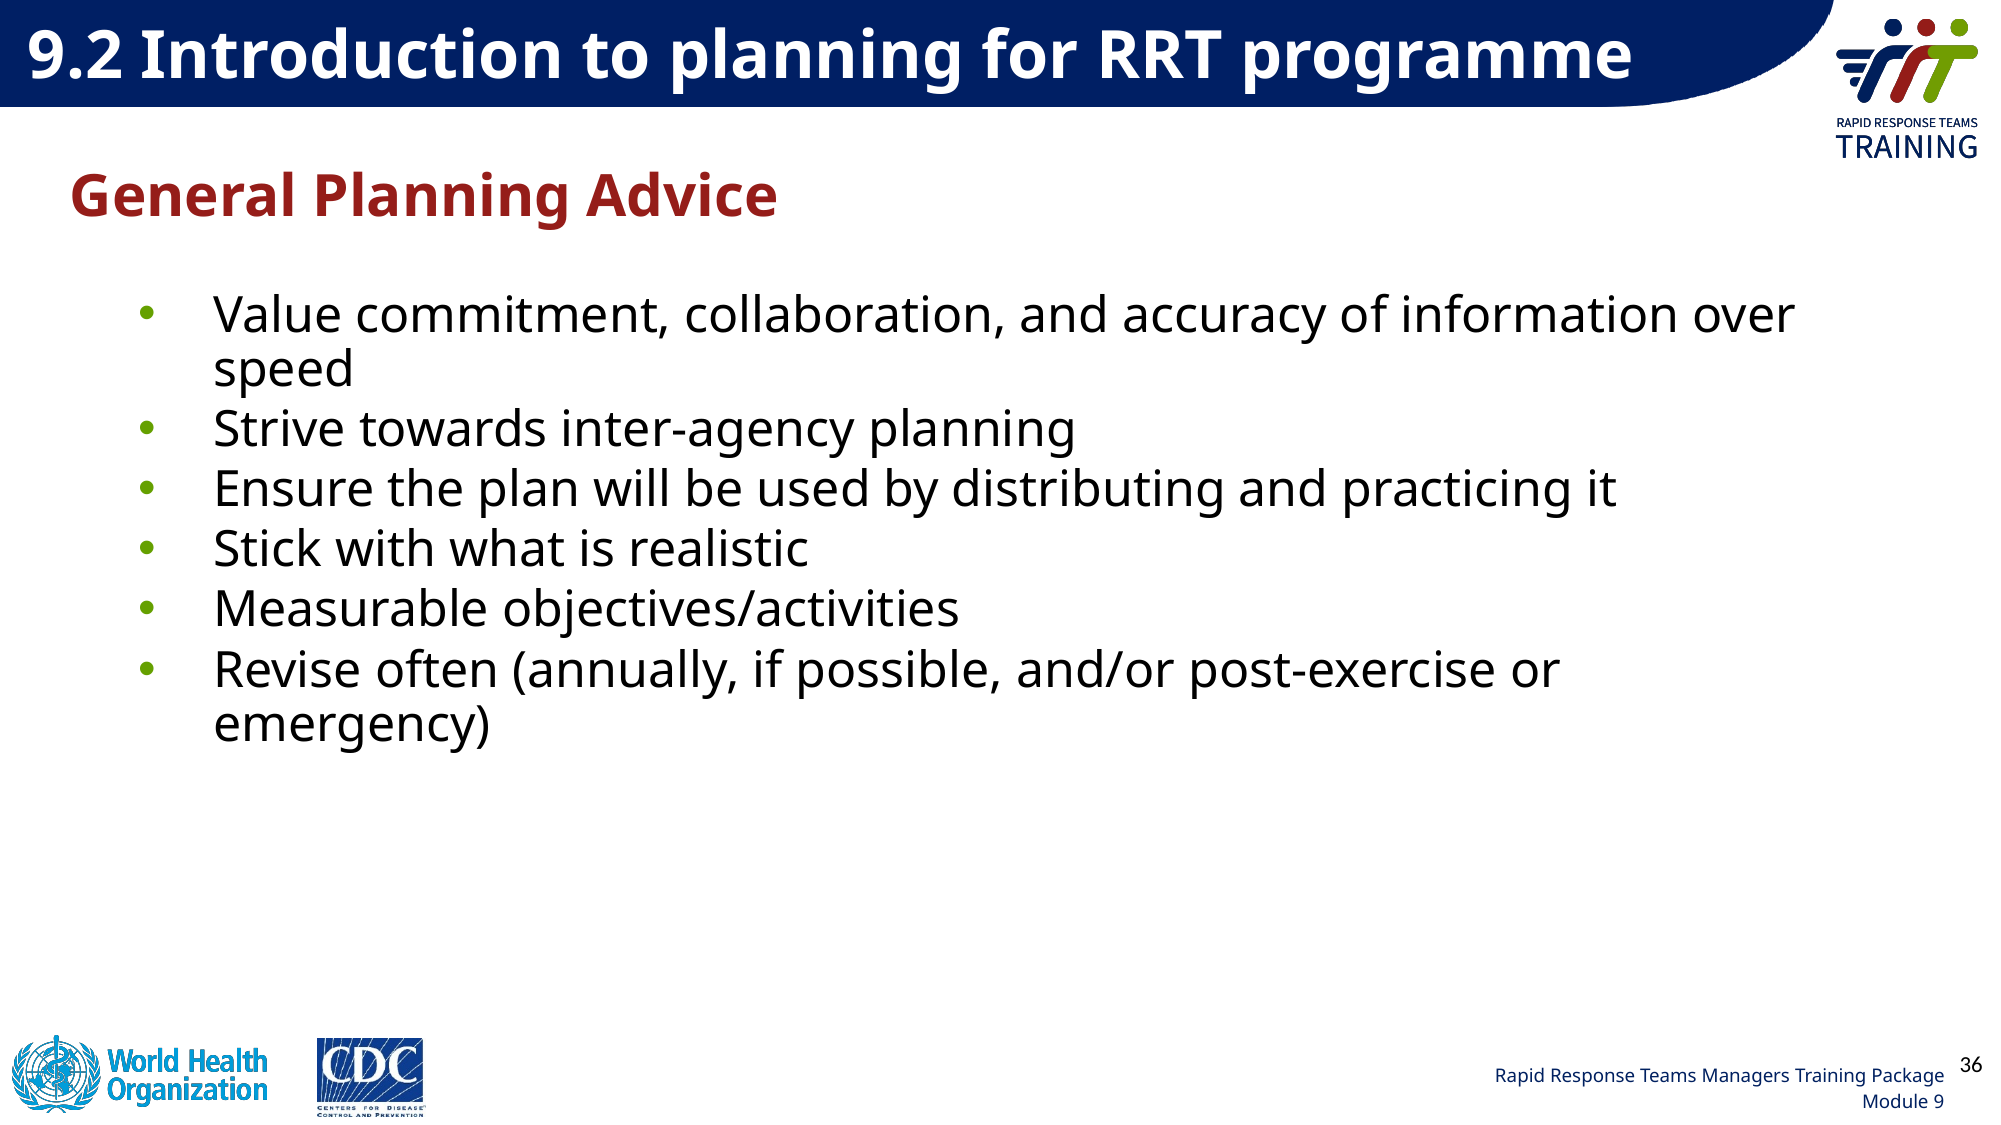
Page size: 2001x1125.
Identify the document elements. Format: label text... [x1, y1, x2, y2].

picture [317, 1046, 426, 1117]
picture [71, 1053, 90, 1091]
picture [12, 1035, 54, 1068]
list Value commitment, collaboration, and accuracy of information over speed Strive towards inter-agency planning Ensure the plan will be used by distributing and practicing it Stick with what is realistic Measurable objectives/activities Revise often (annually, if possible, and/or post-exercise or emergency) [130, 280, 1844, 1046]
picture [12, 1083, 48, 1113]
picture [59, 1035, 267, 1113]
picture [36, 1088, 78, 1105]
slide_number 36 [1929, 1041, 1998, 1095]
picture [24, 1054, 36, 1087]
picture [0, 0, 1978, 167]
picture [34, 1054, 43, 1078]
picture [50, 1108, 62, 1113]
picture [40, 1062, 47, 1070]
picture [30, 1083, 37, 1091]
picture [22, 1062, 26, 1077]
picture [46, 1056, 54, 1062]
text_box 9.2 Introduction to planning for RRT programme [20, 13, 1741, 116]
title General Planning Advice [61, 144, 866, 252]
